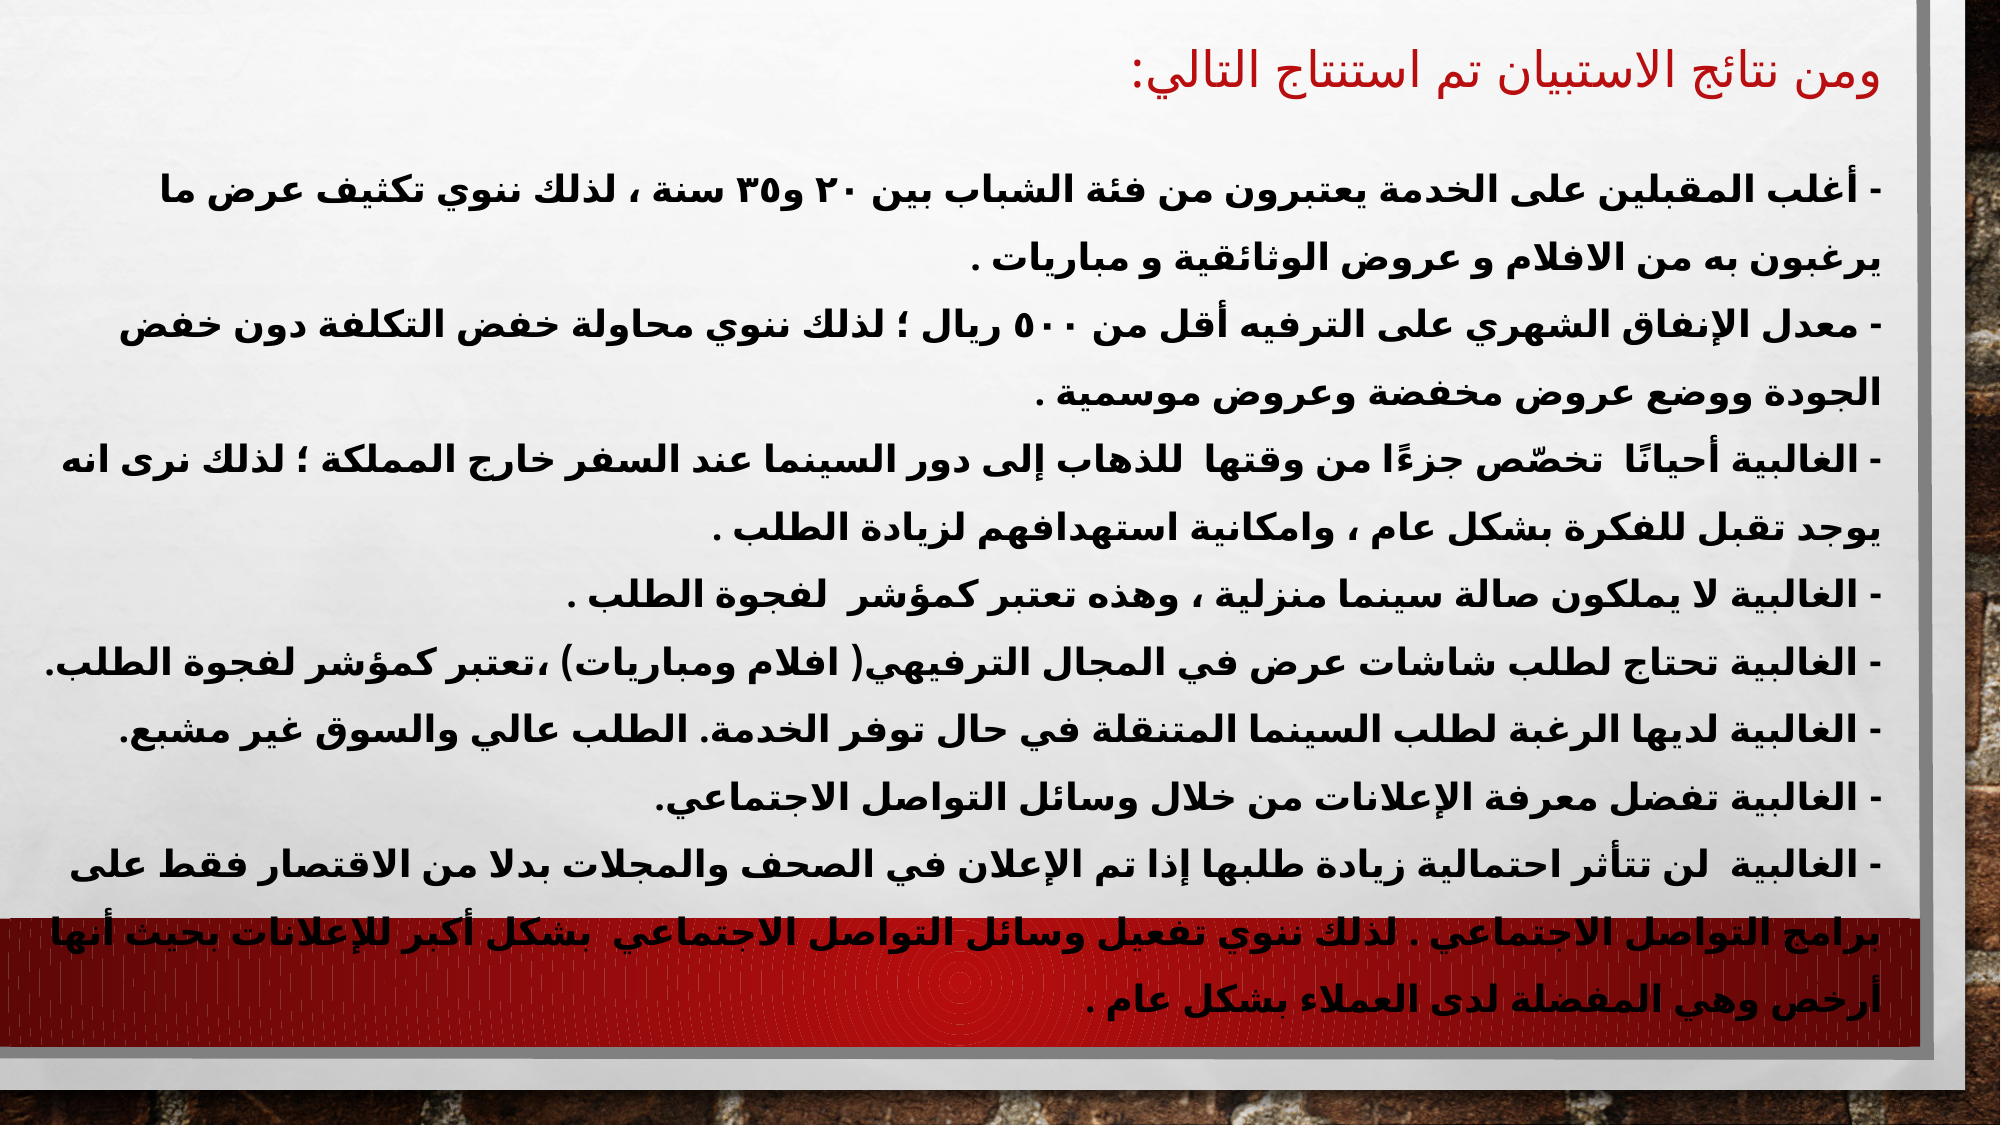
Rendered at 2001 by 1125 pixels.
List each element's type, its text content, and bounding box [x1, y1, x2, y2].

text_box ومن نتائج الاستبيان تم استنتاج التالي: - أغلب المقبلين على الخدمة يعتبرون من فئة الشباب بين ٢٠ و٣٥ سنة ، لذلك ننوي تكثيف عرض ما يرغبون به من الافلام و عروض الوثائقية و مباريات . - معدل الإنفاق الشهري على الترفيه أقل من ٥٠٠ ريال ؛ لذلك ننوي محاولة خفض التكلفة دون خفض الجودة ووضع عروض مخفضة وعروض موسمية . - الغالبية أحيانًا تخصّص جزءًا من وقتها للذهاب إلى دور السينما عند السفر خارج المملكة ؛ لذلك نرى انه يوجد تقبل للفكرة بشكل عام ، وامكانية استهدافهم لزيادة الطلب . - الغالبية لا يملكون صالة سينما منزلية ، وهذه تعتبر كمؤشر لفجوة الطلب . - الغالبية تحتاج لطلب شاشات عرض في المجال الترفيهي( افلام ومباريات) ،تعتبر كمؤشر لفجوة الطلب. - الغالبية لديها الرغبة لطلب السينما المتنقلة في حال توفر الخدمة. الطلب عالي والسوق غير مشبع. - الغالبية تفضل معرفة الإعلانات من خلال وسائل التواصل الاجتماعي. - الغالبية لن تتأثر احتمالية زيادة طلبها إذا تم الإعلان في الصحف والمجلات بدلا من الاقتصار فقط على برامج التواصل الاجتماعي . لذلك ننوي تفعيل وسائل التواصل الاجتماعي بشكل أكبر للإعلانات بحيث أنها أرخص وهي المفضلة لدى العملاء بشكل عام . [15, 30, 1898, 1073]
picture [0, 0, 2000, 1125]
